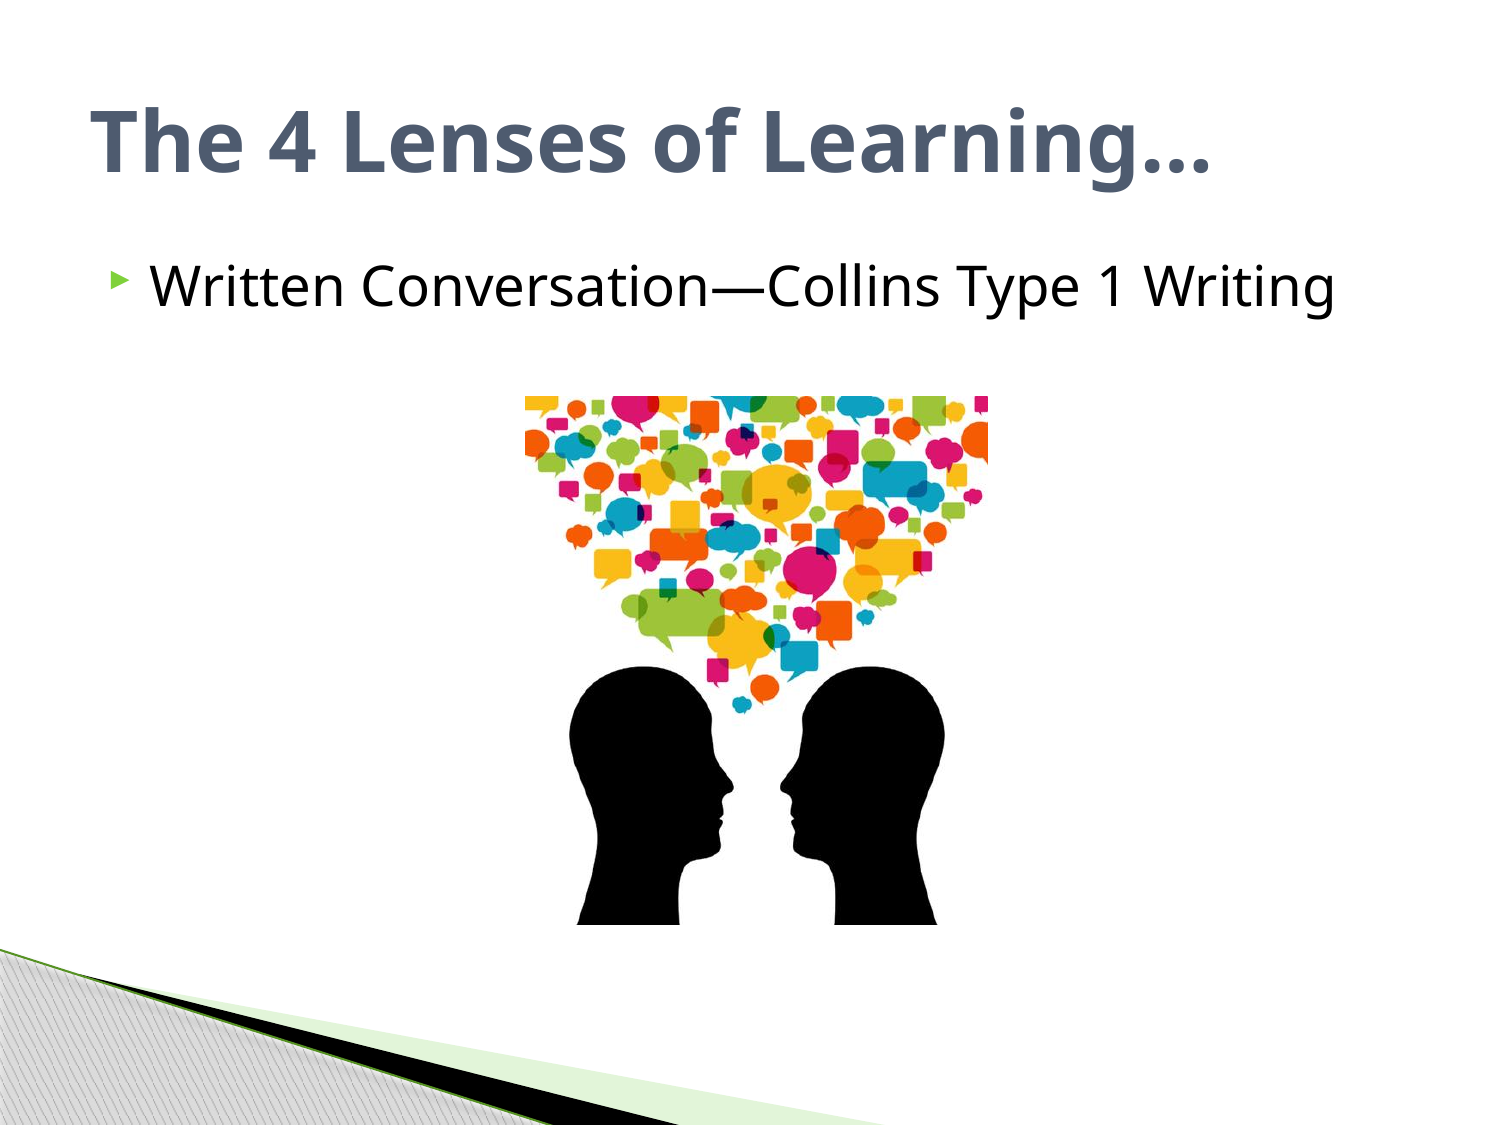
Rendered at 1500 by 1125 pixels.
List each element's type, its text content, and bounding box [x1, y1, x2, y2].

picture [524, 396, 988, 926]
list Written Conversation—Collins Type 1 Writing [75, 243, 1425, 986]
title The 4 Lenses of Learning… [75, 45, 1425, 233]
